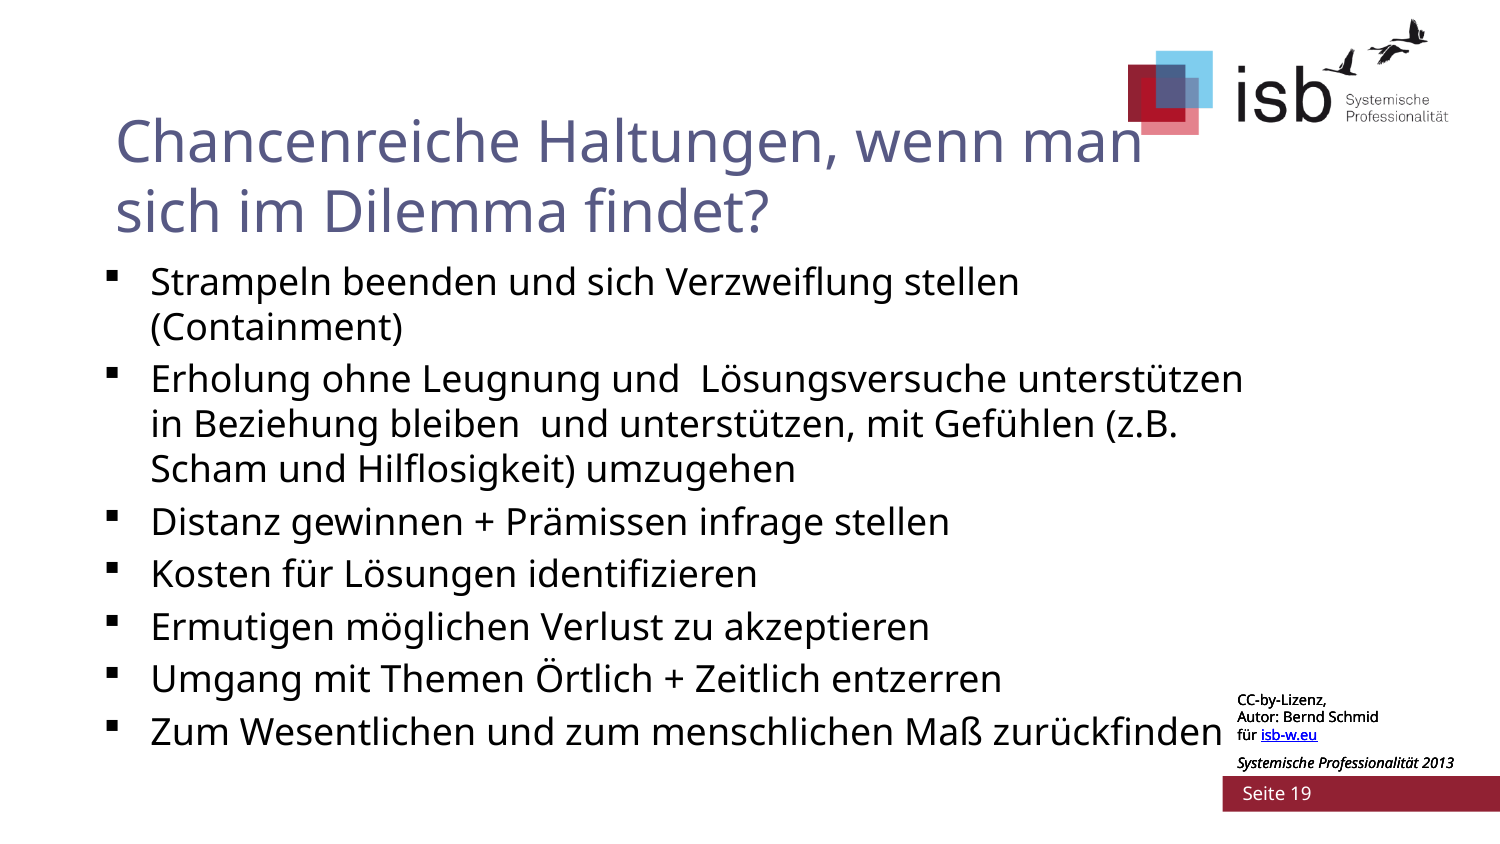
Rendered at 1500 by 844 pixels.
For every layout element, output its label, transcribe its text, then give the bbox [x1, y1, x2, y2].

list Strampeln beenden und sich Verzweiflung stellen (Containment) Erholung ohne Leugnung und Lösungsversuche unterstützen in Beziehung bleiben und unterstützen, mit Gefühlen (z.B. Scham und Hilflosigkeit) umzugehen Distanz gewinnen + Prämissen infrage stellen Kosten für Lösungen identifizieren Ermutigen möglichen Verlust zu akzeptieren Umgang mit Themen Örtlich + Zeitlich entzerren Zum Wesentlichen und zum menschlichen Maß zurückfinden [88, 244, 1282, 844]
picture [1128, 14, 1461, 139]
title Chancenreiche Haltungen, wenn man sich im Dilemma findet? [100, 67, 1223, 244]
text_box CC-by-Lizenz, Autor: Bernd Schmid für isb-w.eu Systemische Professionalität 2013 [1222, 543, 1500, 844]
